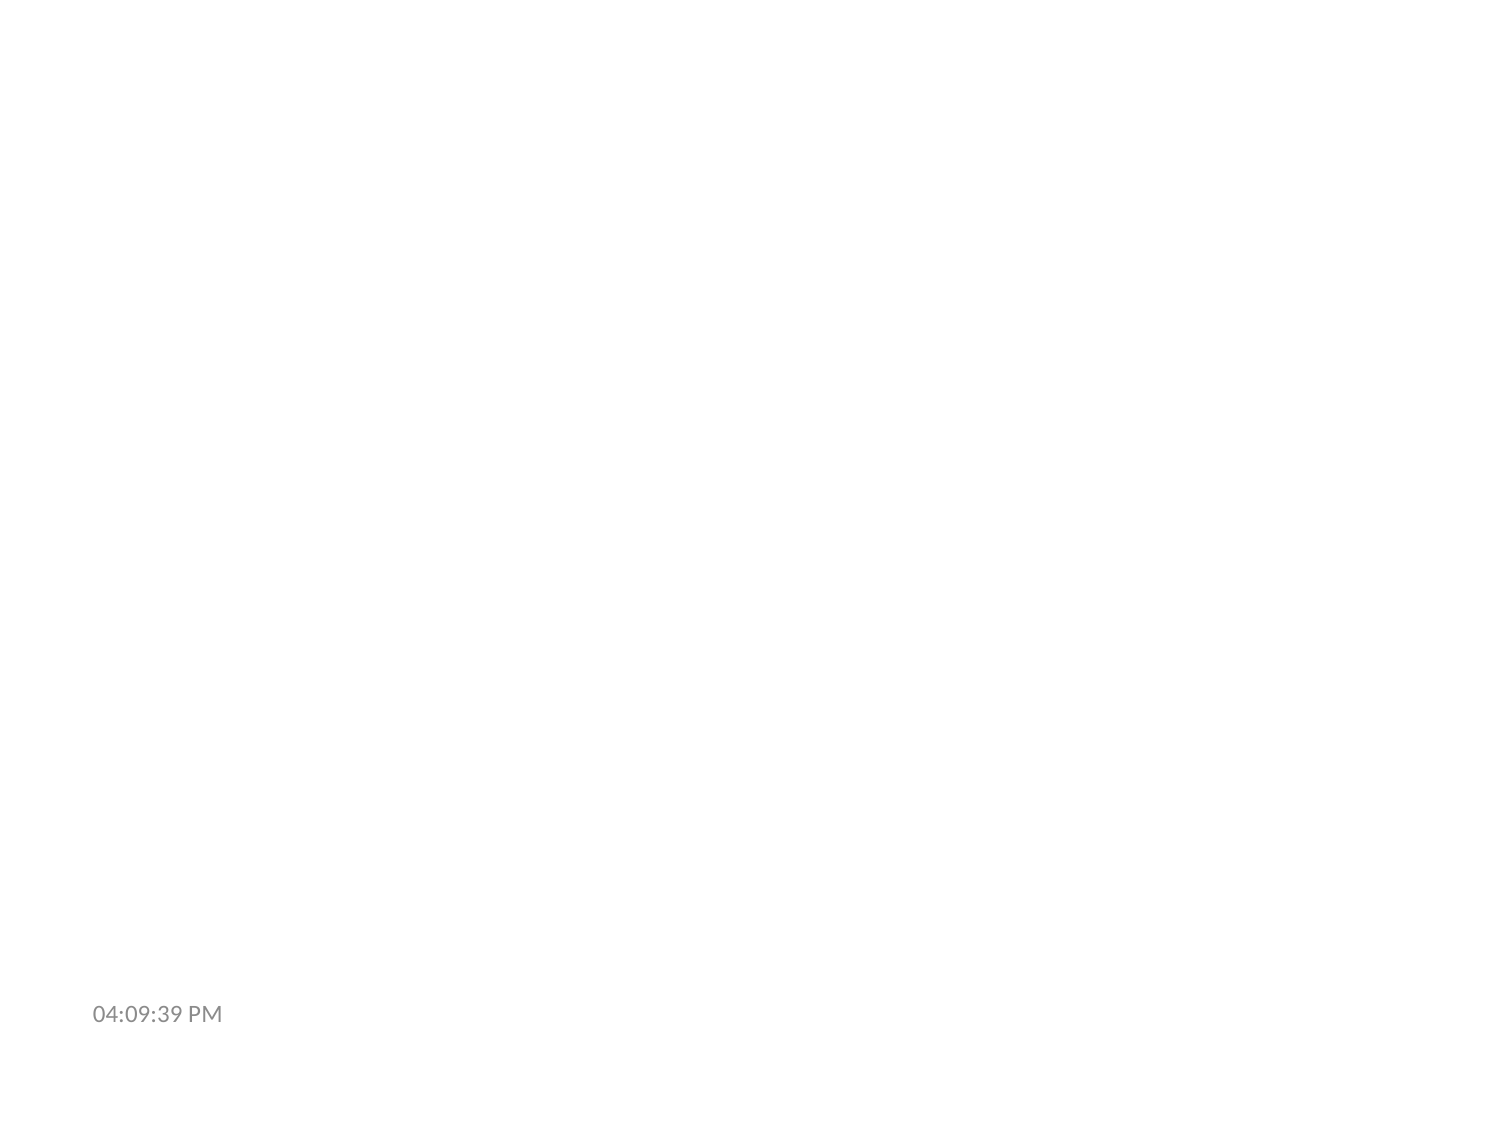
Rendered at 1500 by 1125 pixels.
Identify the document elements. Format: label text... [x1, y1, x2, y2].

text_box 3:35:09 PM [77, 982, 428, 1043]
